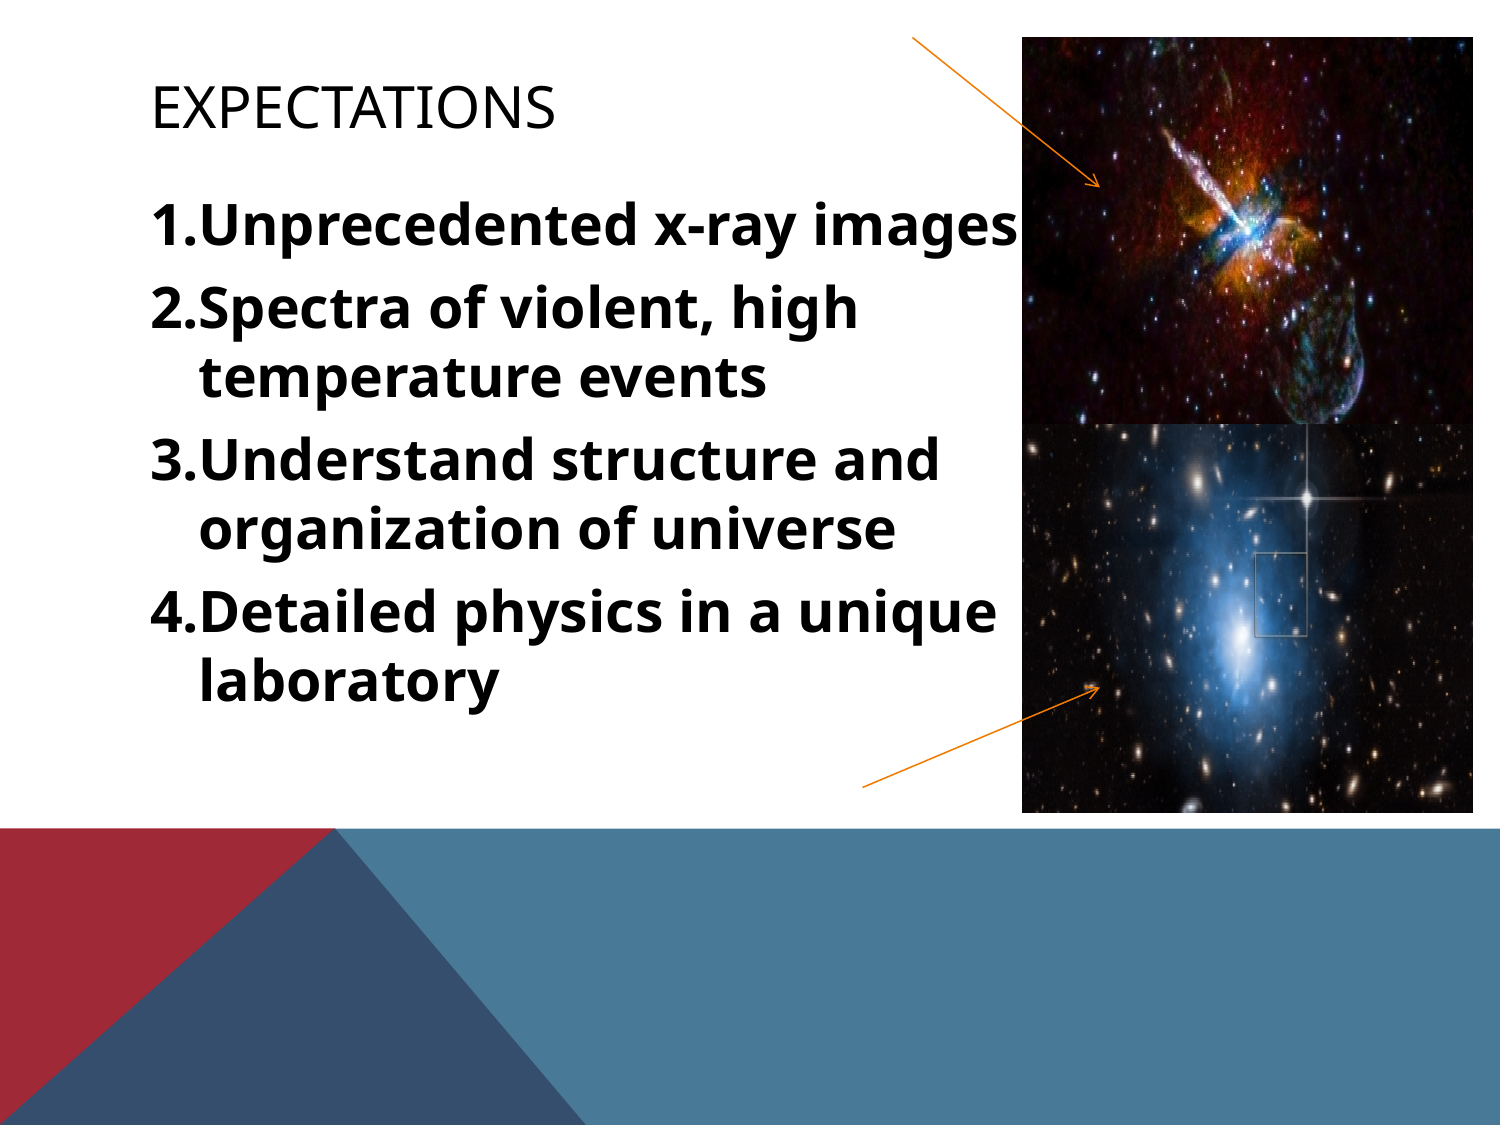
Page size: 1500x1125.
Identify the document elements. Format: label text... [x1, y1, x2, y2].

picture [1022, 37, 1473, 813]
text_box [912, 37, 1101, 188]
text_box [862, 687, 1101, 788]
list Unprecedented x-ray images Spectra of violent, high temperature events Understand structure and organization of universe Detailed physics in a unique laboratory [135, 180, 1017, 768]
title Expectations [135, 60, 907, 150]
